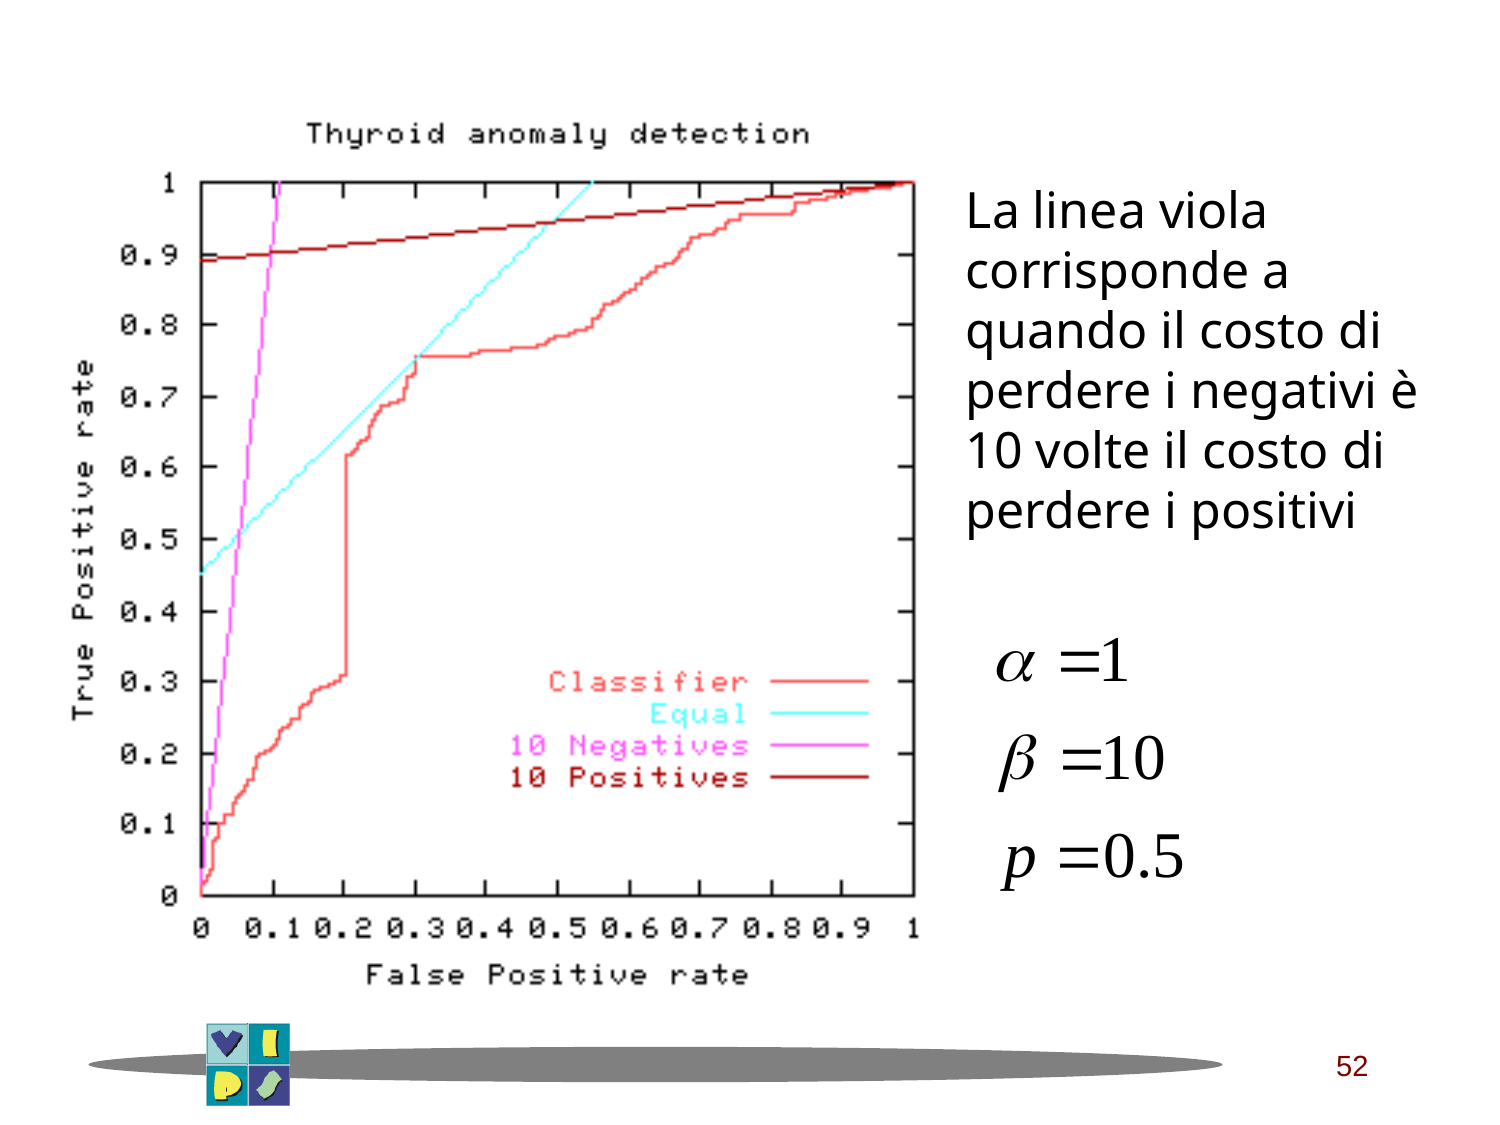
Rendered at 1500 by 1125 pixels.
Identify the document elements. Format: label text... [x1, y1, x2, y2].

picture [52, 89, 1259, 994]
list La linea viola corrisponde a quando il costo di perdere i negativi è 10 volte il costo di perdere i positivi [1262, 170, 1447, 913]
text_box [985, 621, 1194, 905]
picture [206, 1023, 290, 1106]
slide_number 52 [1033, 1039, 1384, 1118]
